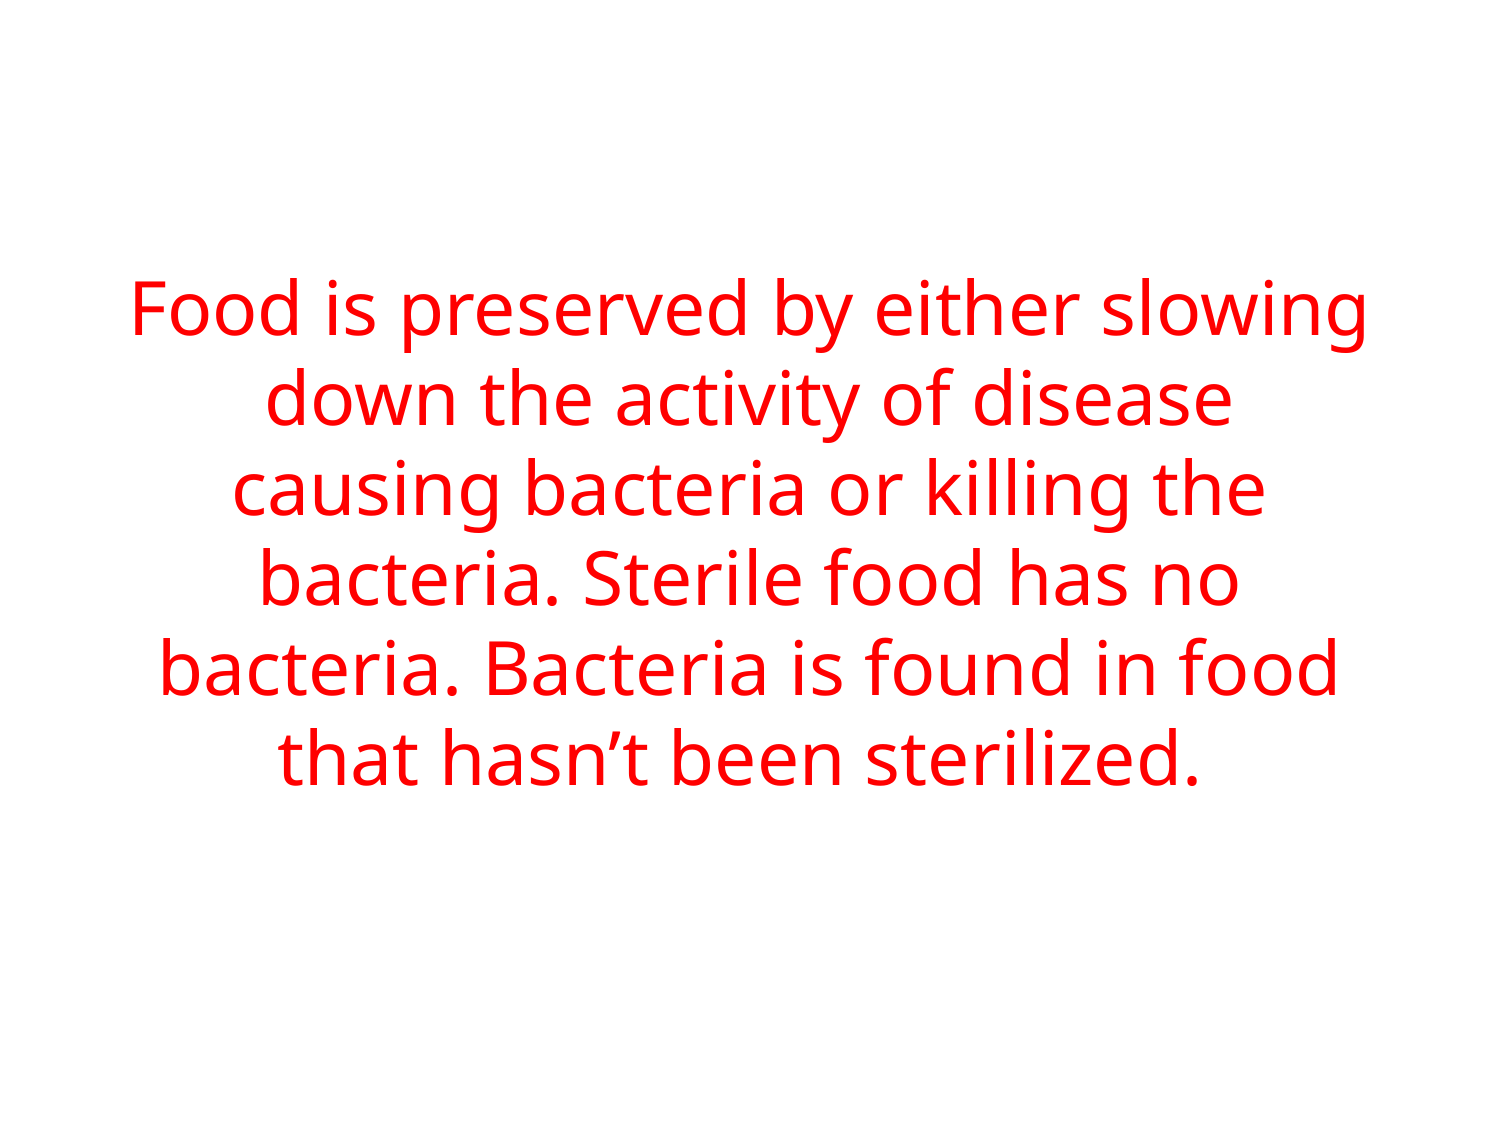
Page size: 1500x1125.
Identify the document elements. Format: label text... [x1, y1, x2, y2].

title Food is preserved by either slowing down the activity of disease causing bacteria or killing the bacteria. Sterile food has no bacteria. Bacteria is found in food that hasn’t been sterilized. [112, 125, 1388, 1025]
